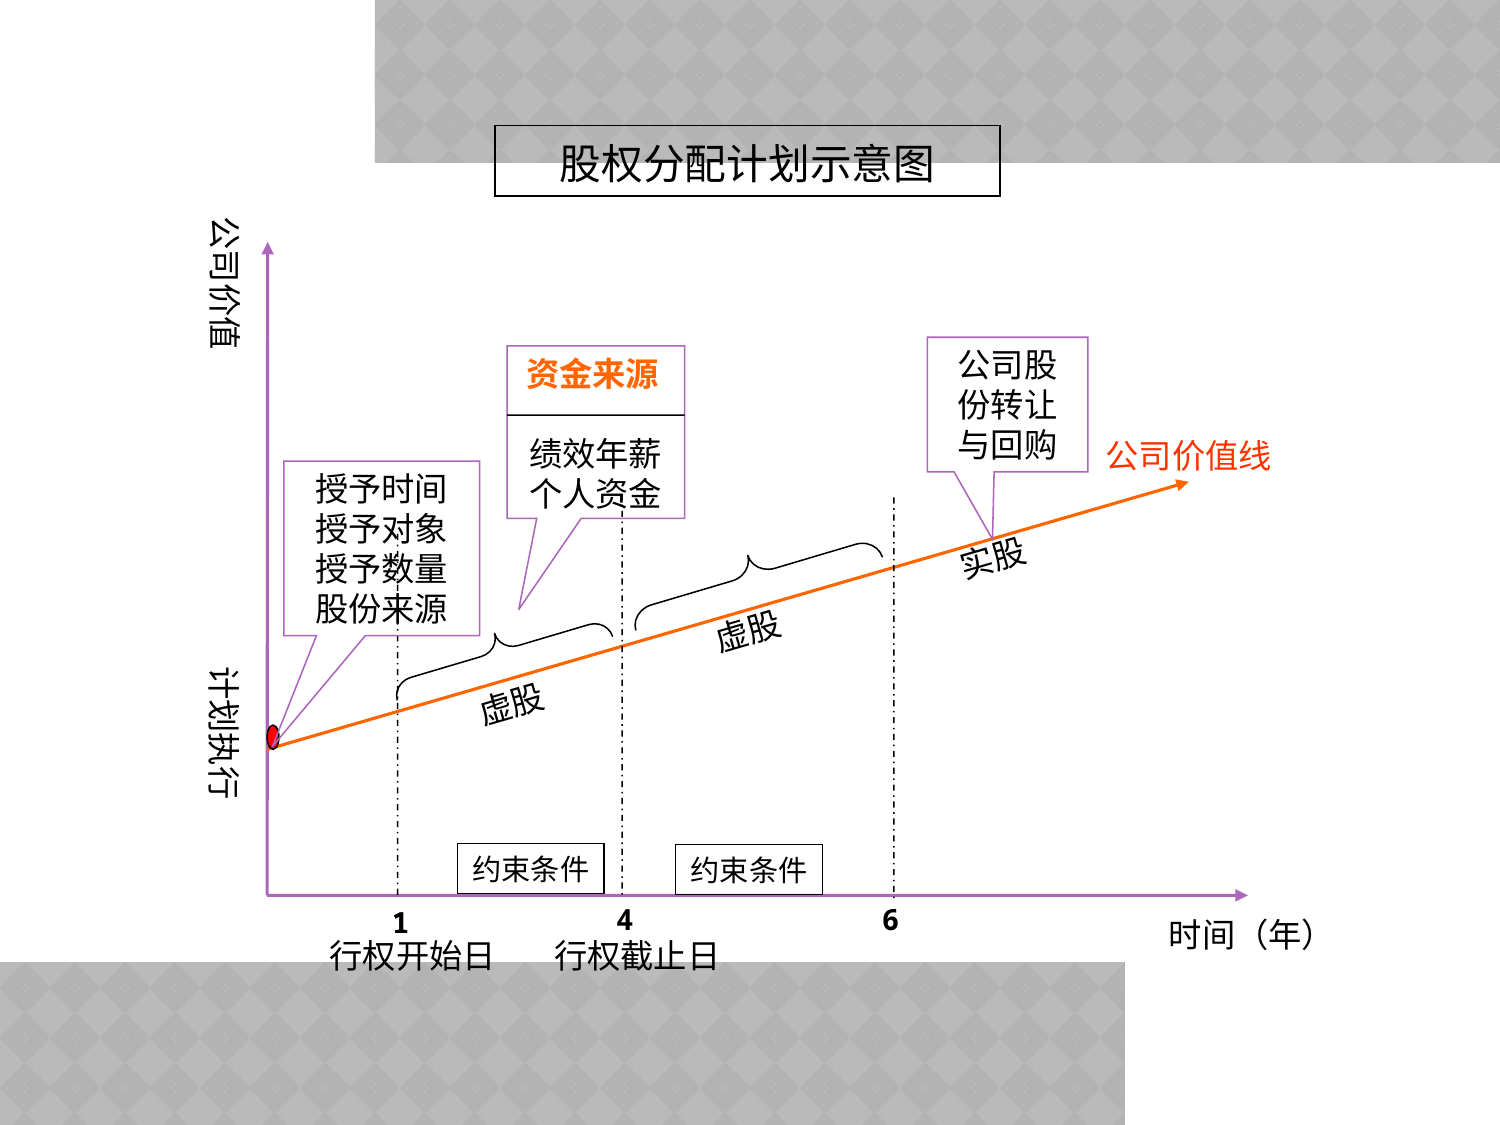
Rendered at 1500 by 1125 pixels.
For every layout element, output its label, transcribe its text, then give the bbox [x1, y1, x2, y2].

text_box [189, 208, 1351, 983]
text_box 股权分配计划示意图 [494, 125, 1001, 197]
